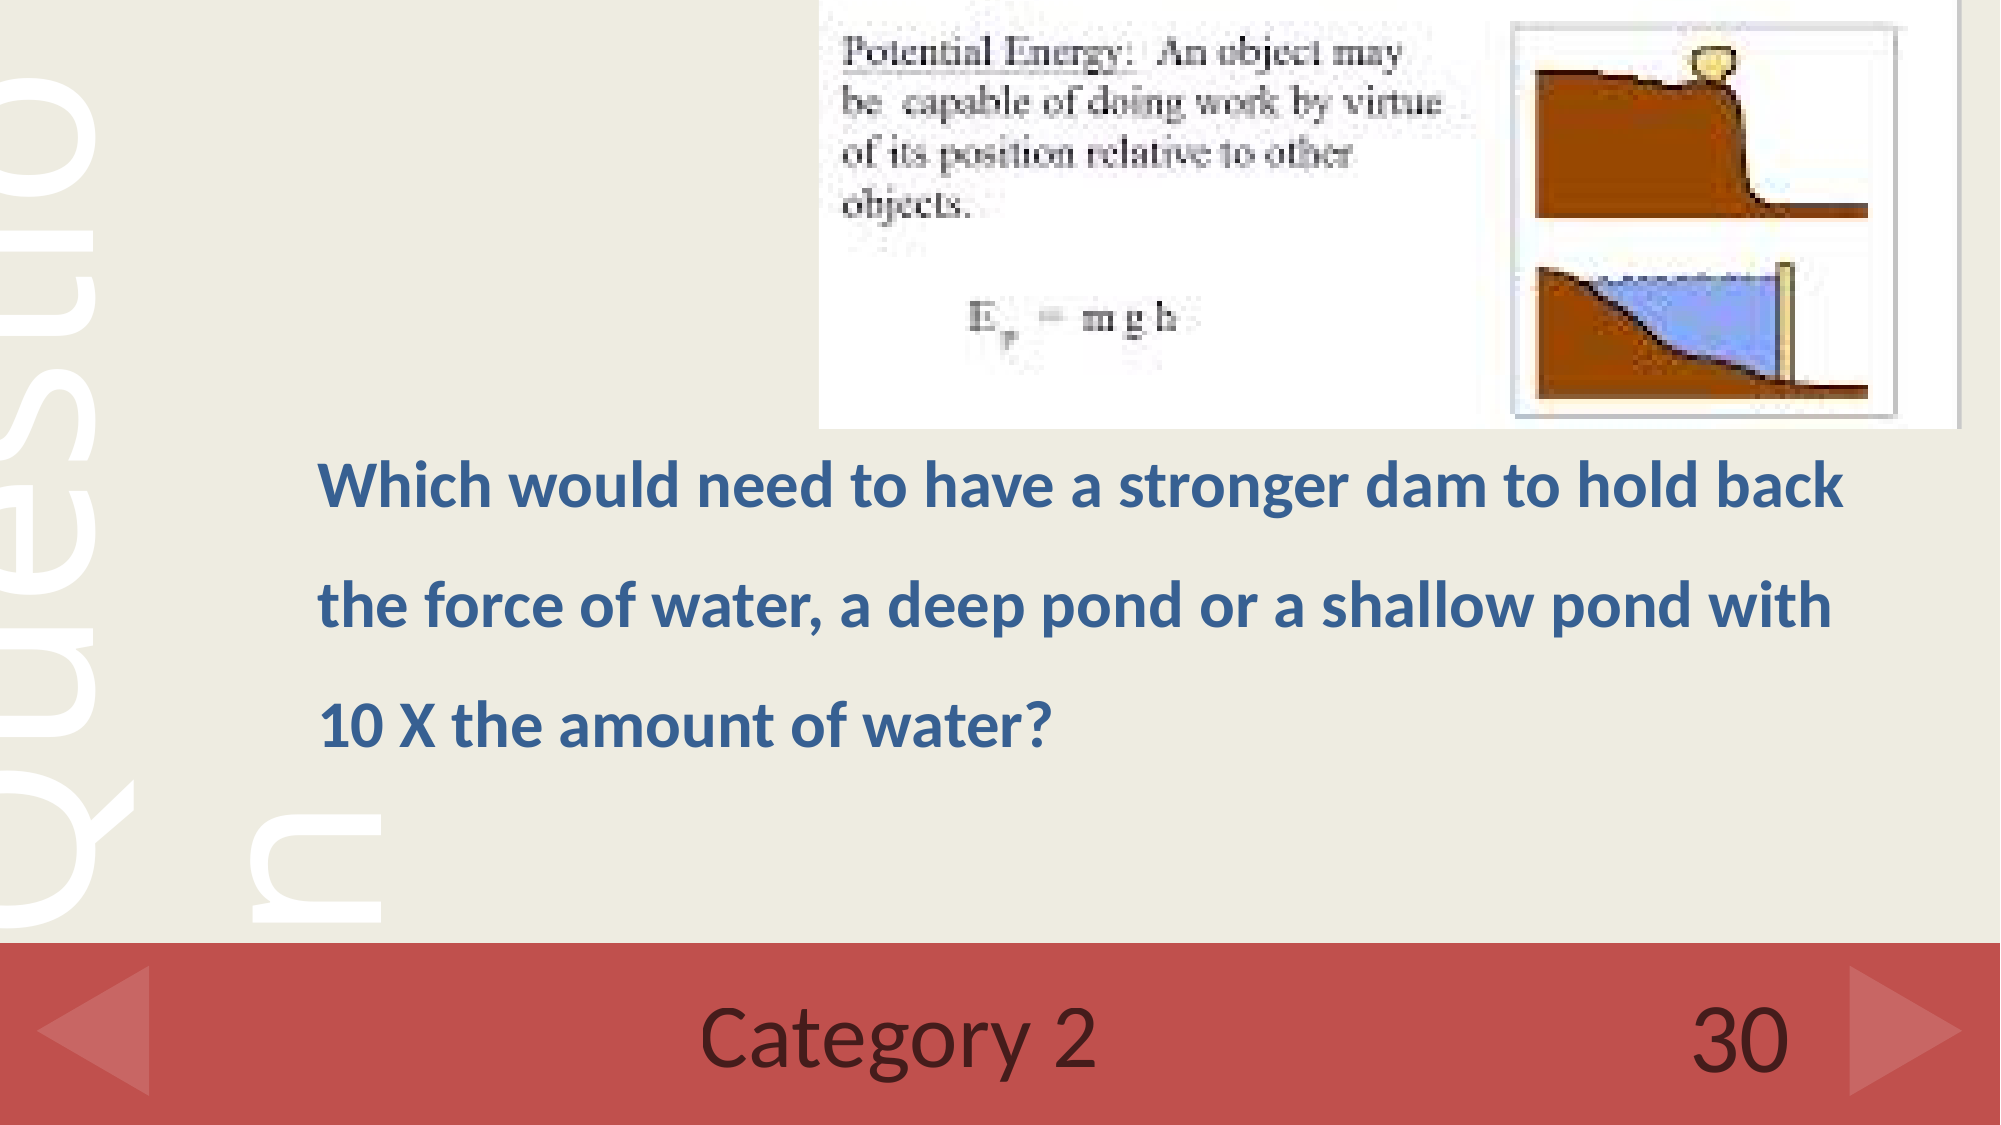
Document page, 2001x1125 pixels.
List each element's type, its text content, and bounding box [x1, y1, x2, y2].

title Category 2 [0, 937, 1800, 1125]
list 30 [1800, 967, 1806, 1097]
list Which would need to have a stronger dam to hold back the force of water, a deep pond or a shallow pond with 10 X the amount of water? [302, 428, 1881, 854]
picture [818, 0, 1963, 429]
